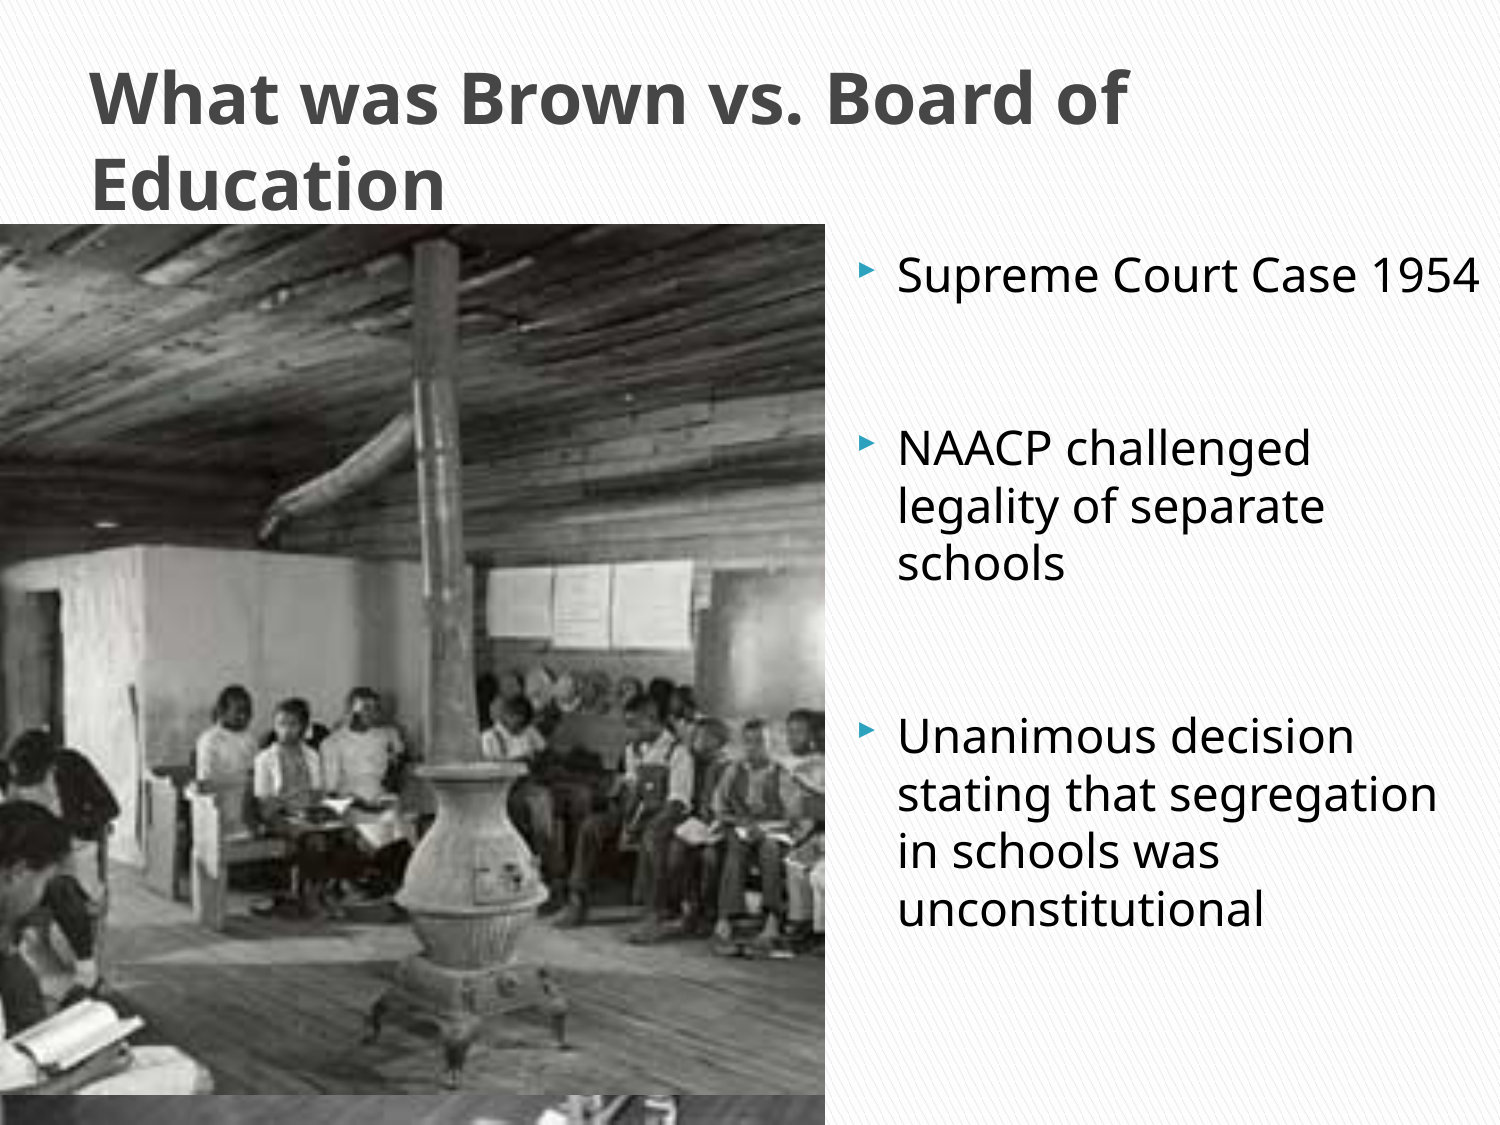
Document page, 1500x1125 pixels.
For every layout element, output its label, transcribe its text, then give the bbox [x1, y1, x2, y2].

picture [0, 224, 826, 1125]
list Supreme Court Case 1954 NAACP challenged legality of separate schools Unanimous decision stating that segregation in schools was unconstitutional [831, 237, 1500, 975]
title What was Brown vs. Board of Education [75, 44, 1425, 233]
